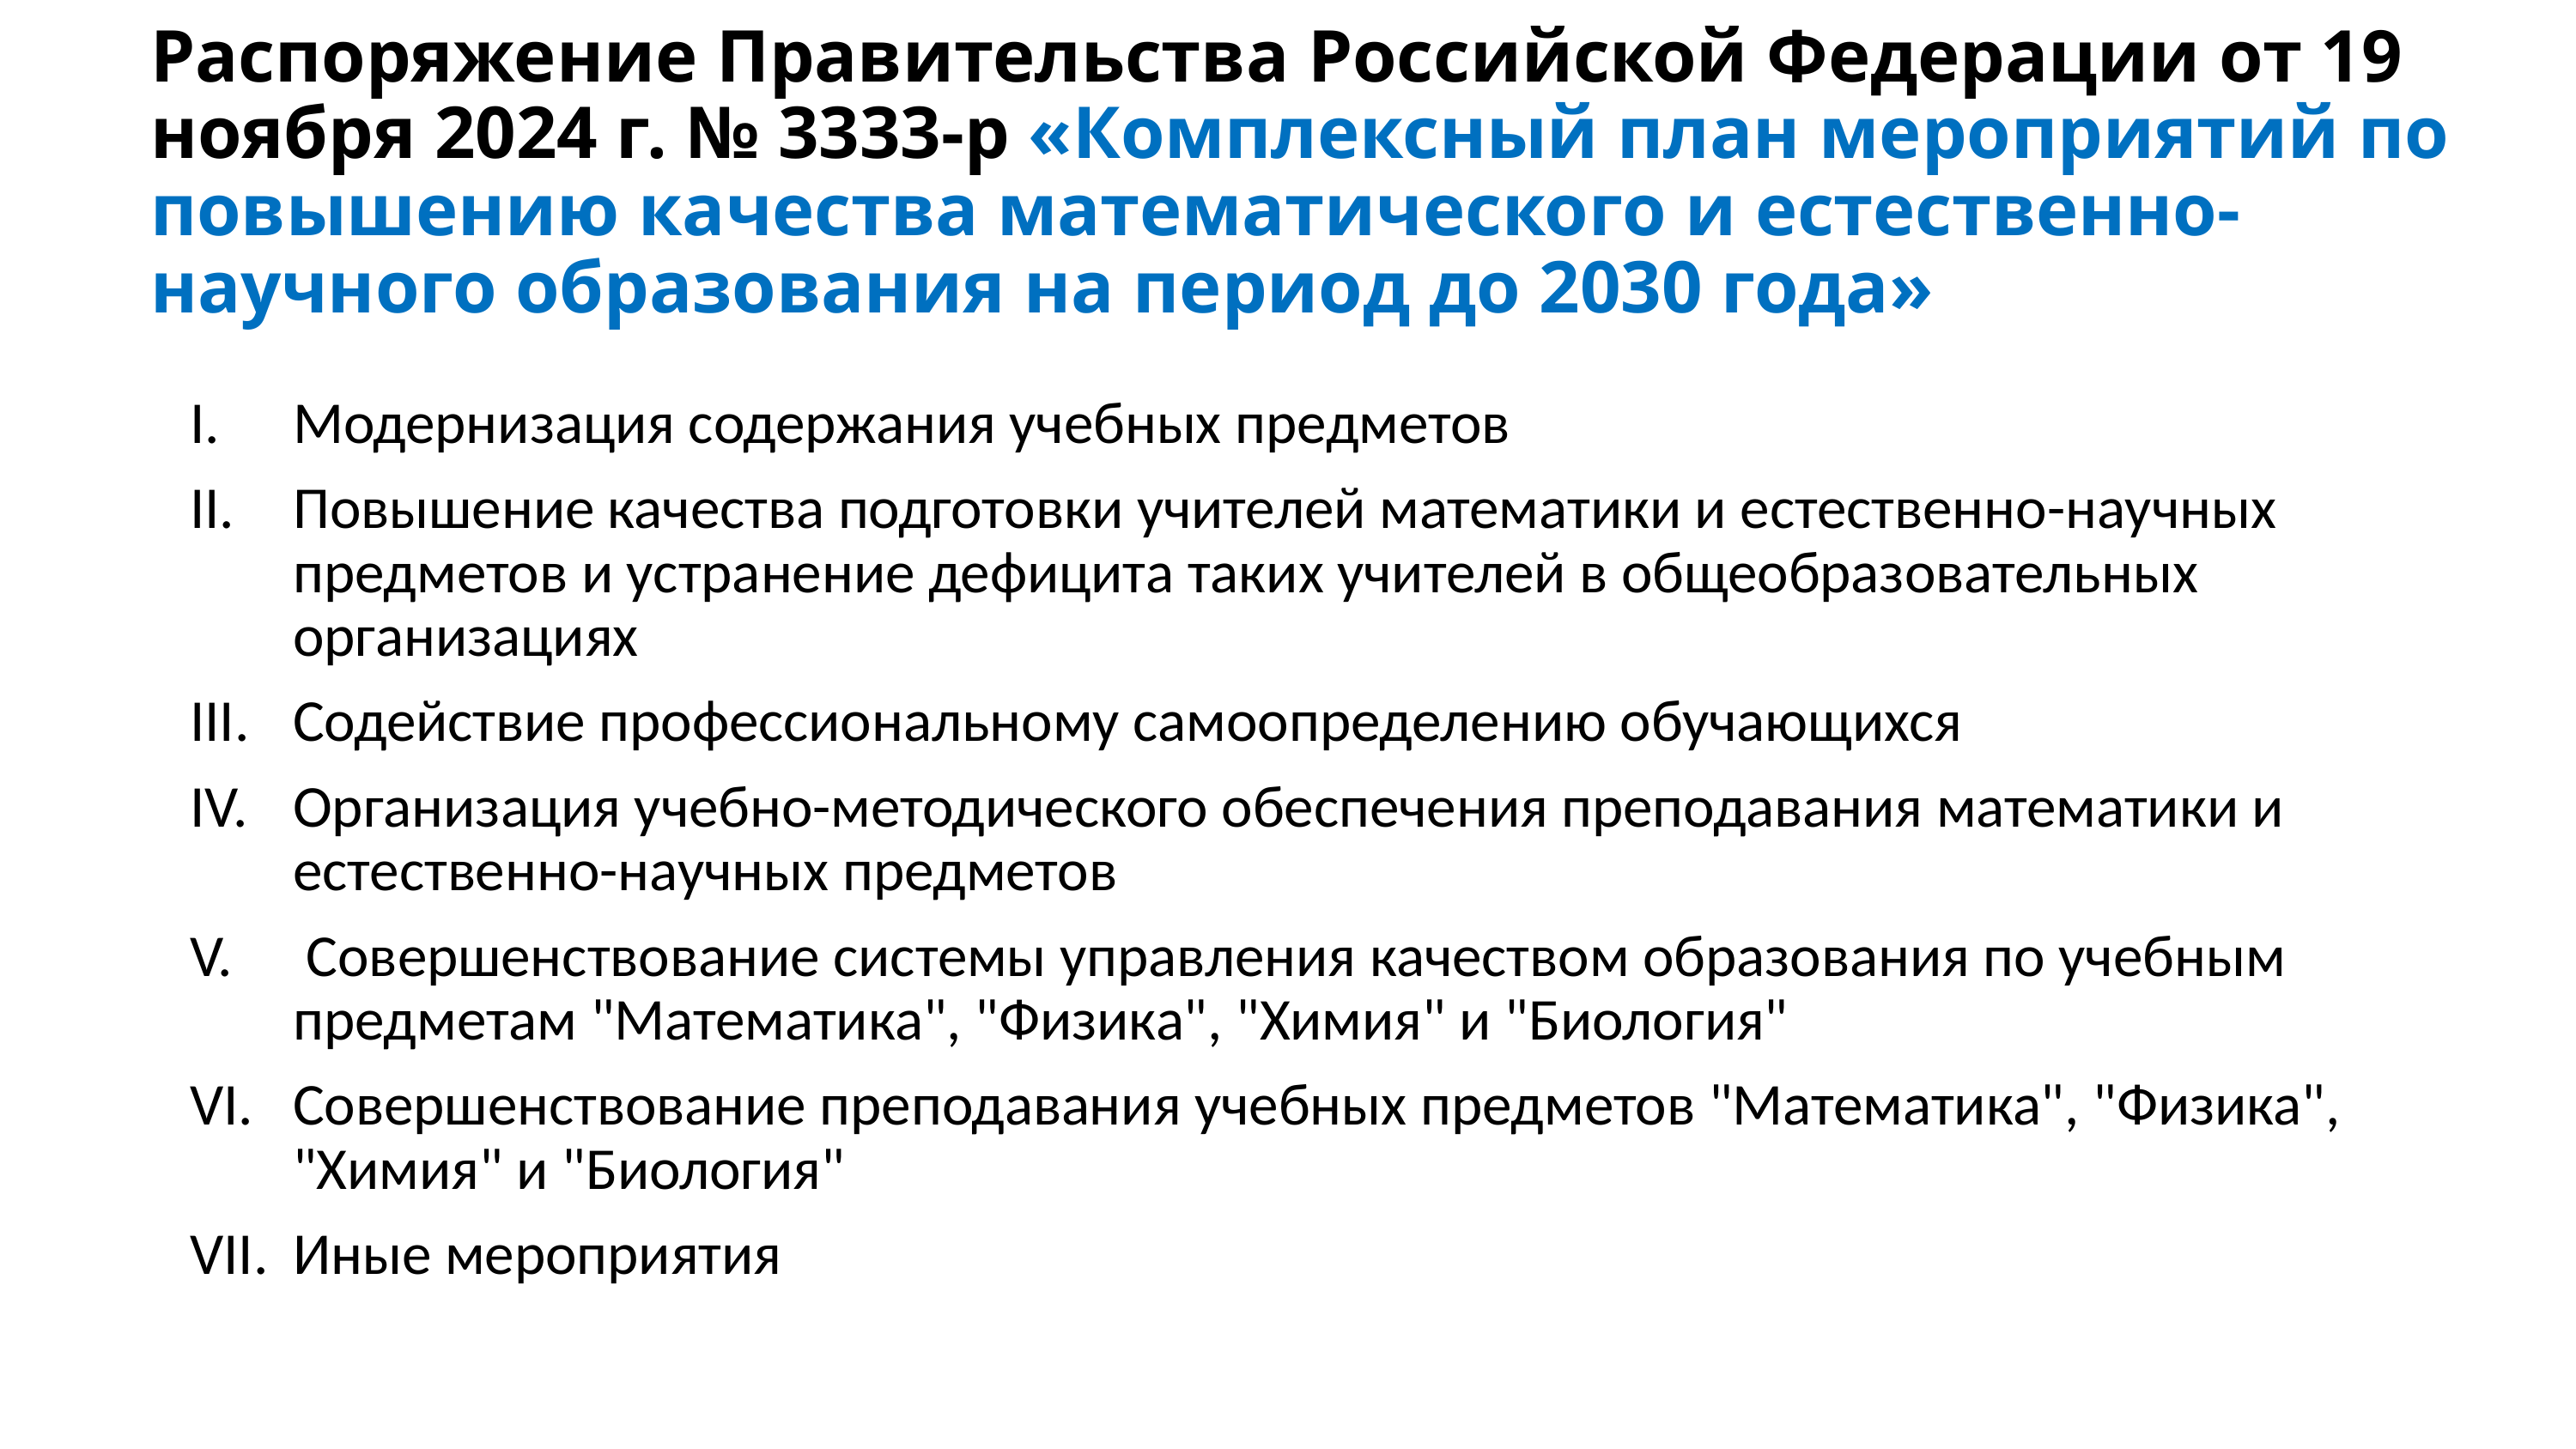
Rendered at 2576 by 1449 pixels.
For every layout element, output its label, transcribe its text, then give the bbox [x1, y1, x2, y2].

title Распоряжение Правительства Российской Федерации от 19 ноября 2024 г. № 3333-р «Комплексный план мероприятий по повышению качества математического и естественно-научного образования на период до 2030 года» [137, 76, 2474, 357]
list Модернизация содержания учебных предметов Повышение качества подготовки учителей математики и естественно-научных предметов и устранение дефицита таких учителей в общеобразовательных организациях Содействие профессиональному самоопределению обучающихся Организация учебно-методического обеспечения преподавания математики и естественно-научных предметов Совершенствование системы управления качеством образования по учебным предметам "Математика", "Физика", "Химия" и "Биология" Совершенствование преподавания учебных предметов "Математика", "Физика", "Химия" и "Биология" Иные мероприятия [177, 385, 2399, 1305]
